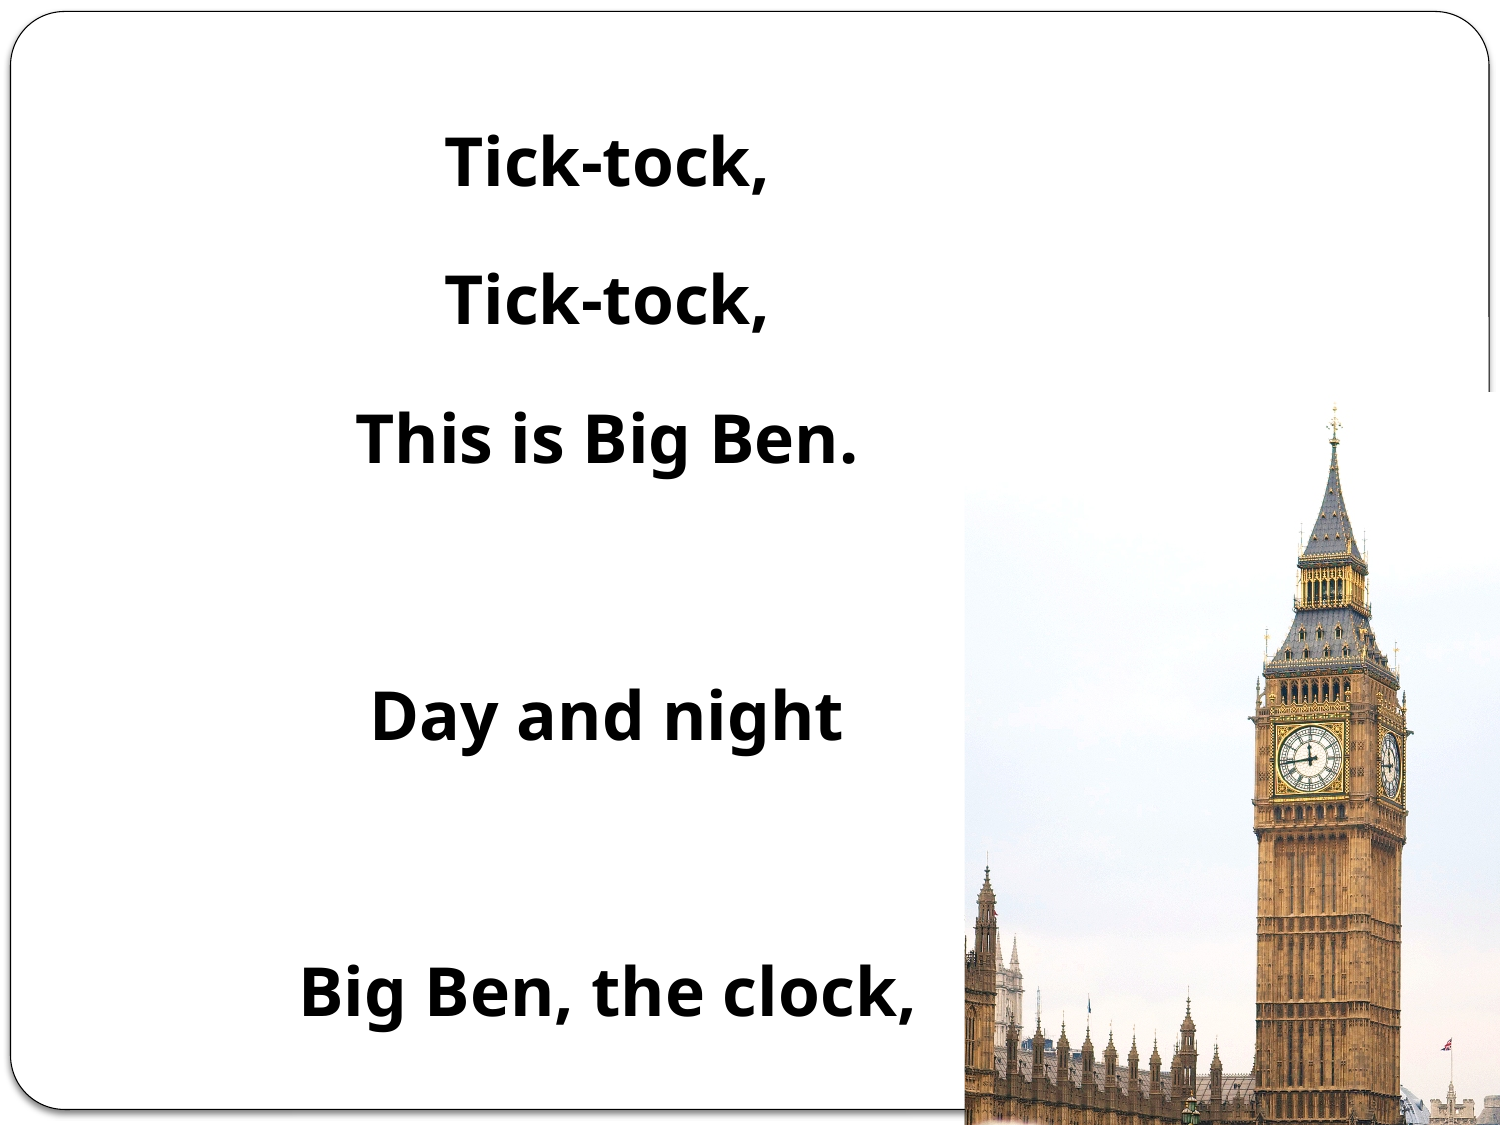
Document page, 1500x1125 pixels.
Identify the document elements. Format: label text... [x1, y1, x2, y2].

picture [964, 392, 1500, 1125]
list Tick-tock, Tick-tock, This is Big Ben. Day and night Big Ben, the clock, [150, 54, 1022, 1125]
